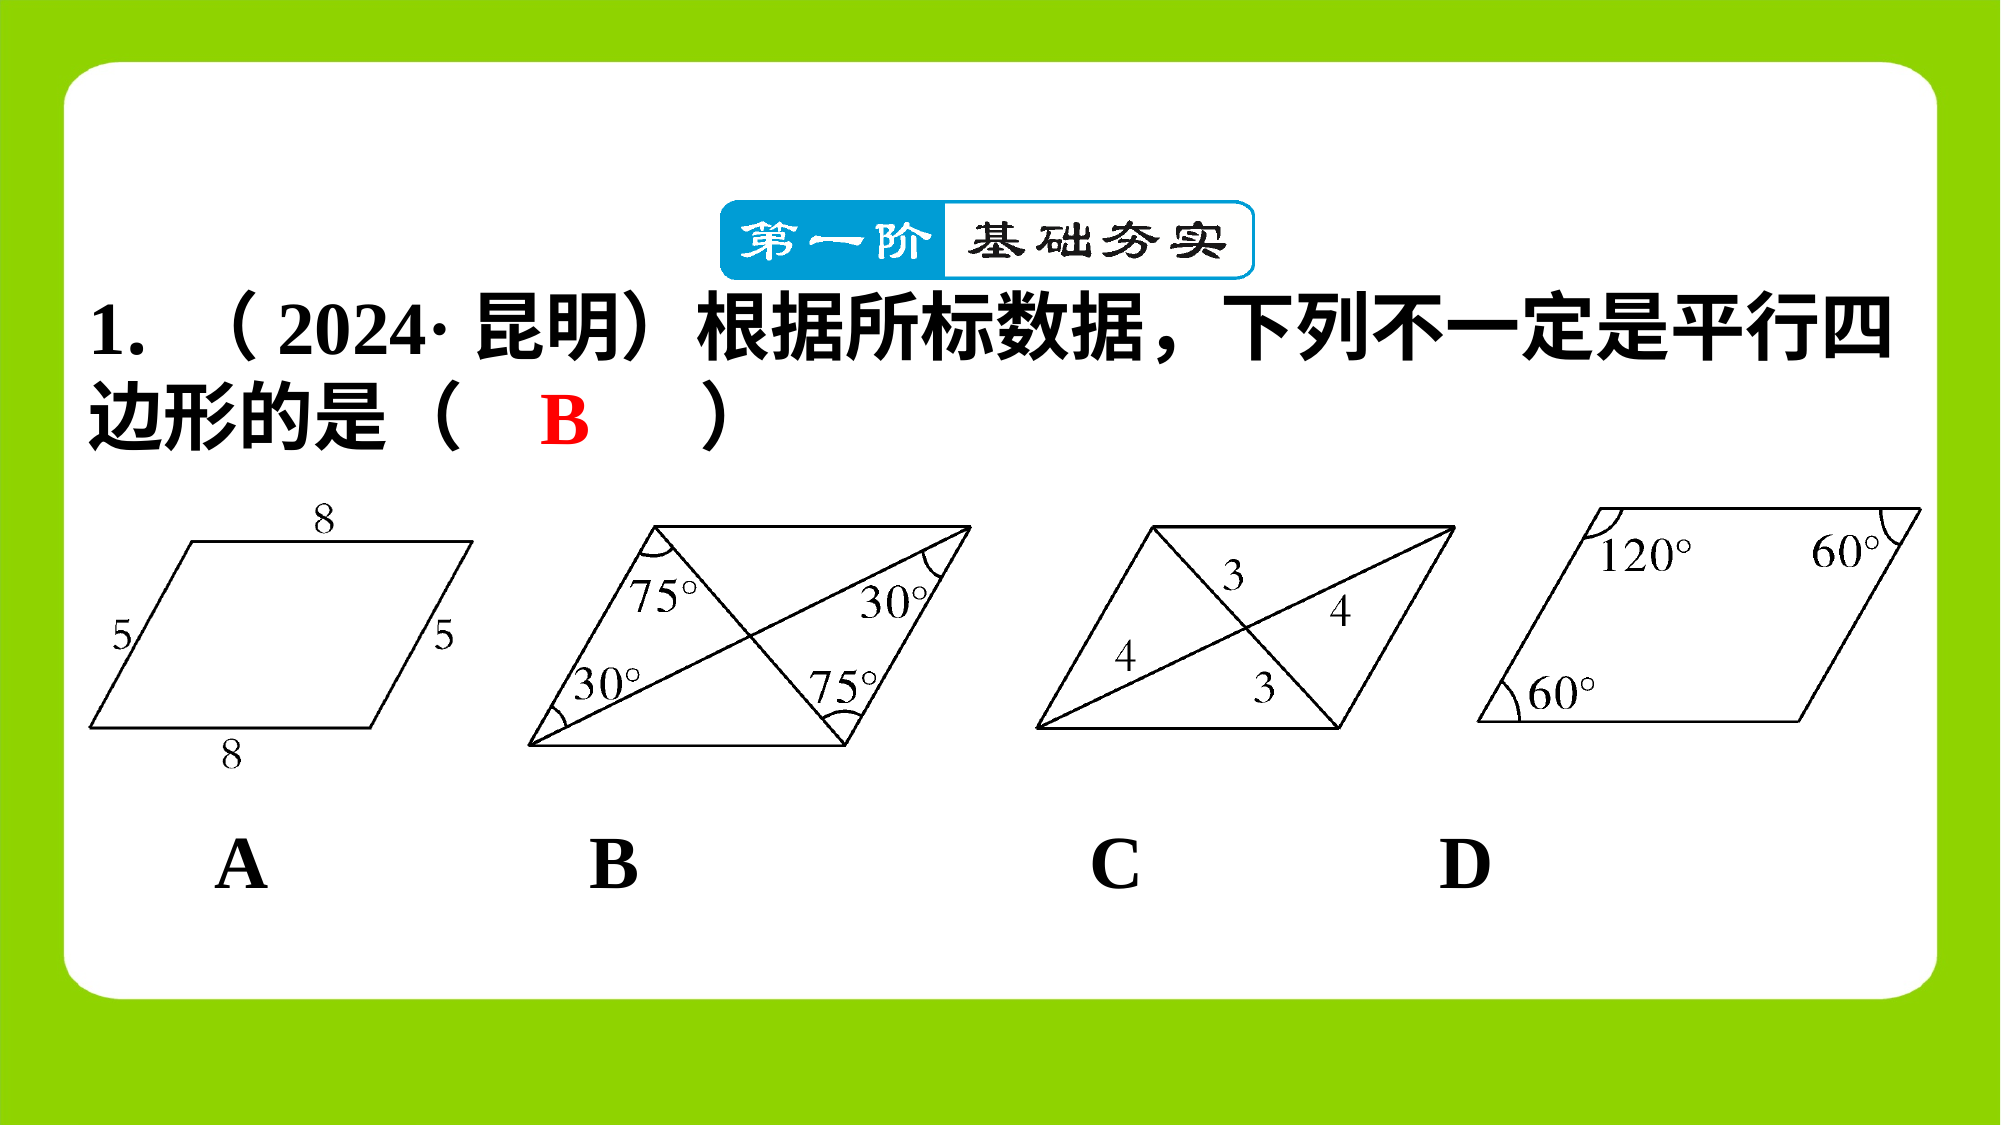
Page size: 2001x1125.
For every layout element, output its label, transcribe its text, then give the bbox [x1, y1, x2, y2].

text_box [720, 195, 1260, 274]
text_box B [525, 361, 605, 468]
text_box [88, 469, 992, 806]
text_box A B C D [214, 813, 410, 905]
text_box 1. （2024·昆明）根据所标数据，下列不一定是平行四 边形的是（ B ） [88, 279, 1974, 462]
picture [0, 0, 2001, 1125]
